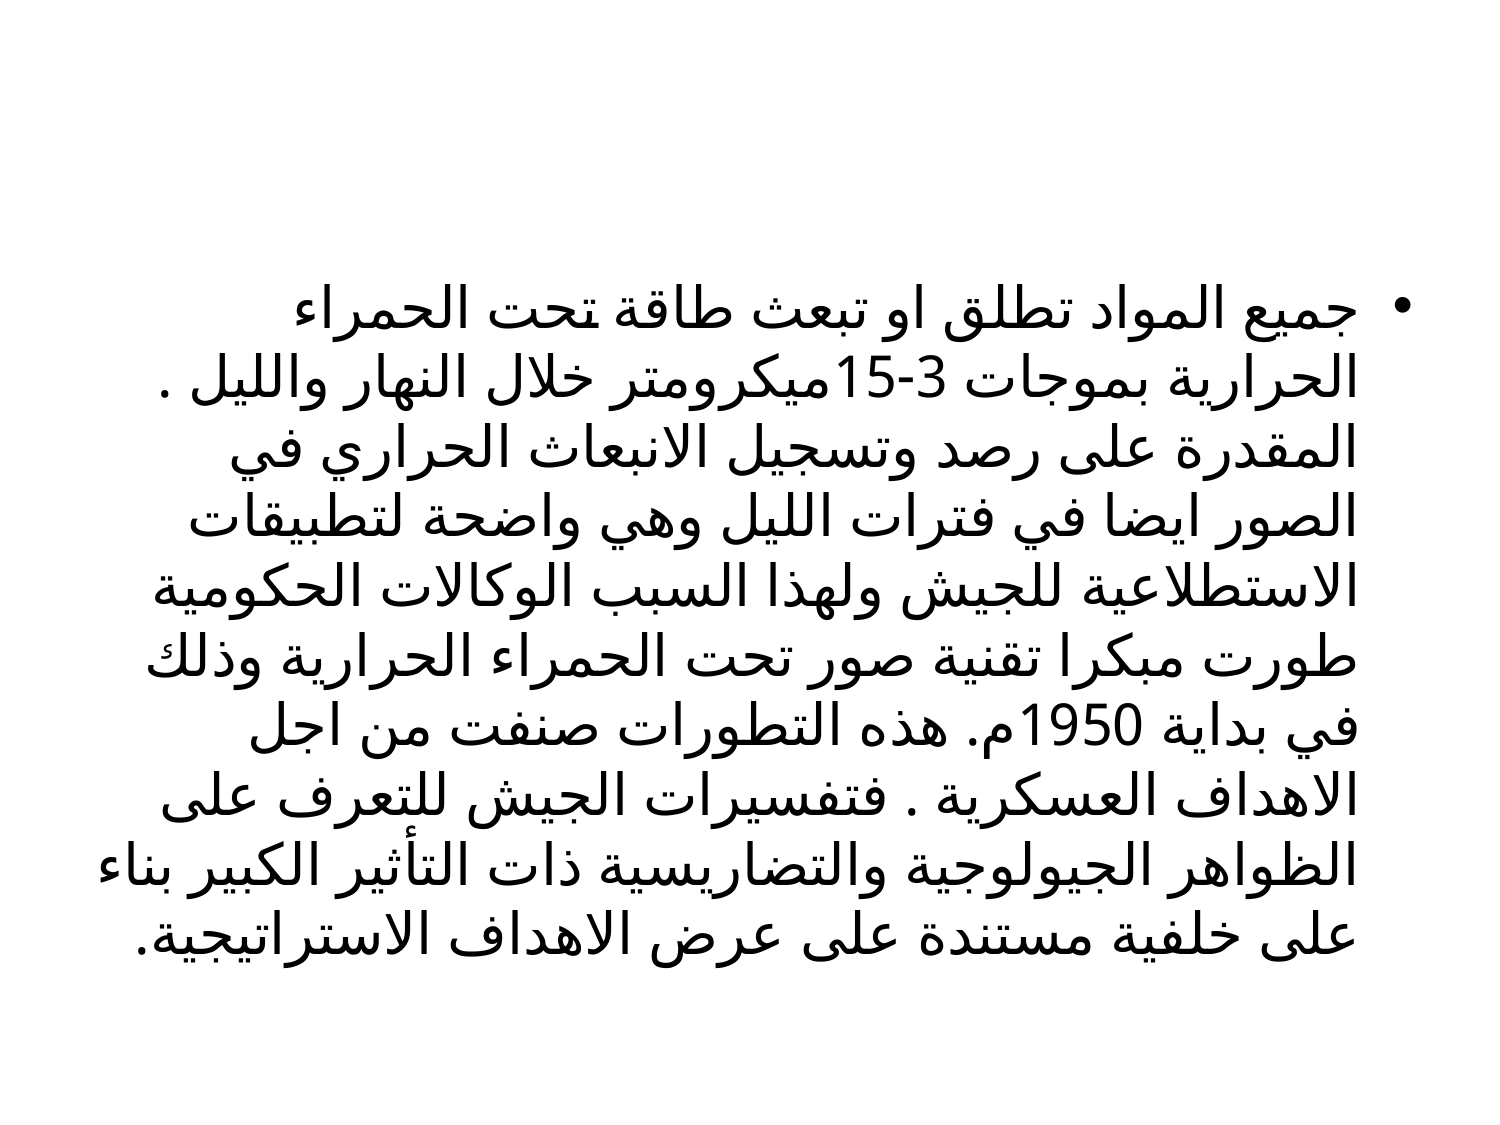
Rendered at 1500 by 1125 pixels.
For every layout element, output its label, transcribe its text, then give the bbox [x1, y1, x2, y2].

list جميع المواد تطلق او تبعث طاقة تحت الحمراء الحرارية بموجات 3-15ميكرومتر خلال النهار والليل . المقدرة على رصد وتسجيل الانبعاث الحراري في الصور ايضا في فترات الليل وهي واضحة لتطبيقات الاستطلاعية للجيش ولهذا السبب الوكالات الحكومية طورت مبكرا تقنية صور تحت الحمراء الحرارية وذلك في بداية 1950م. هذه التطورات صنفت من اجل الاهداف العسكرية . فتفسيرات الجيش للتعرف على الظواهر الجيولوجية والتضاريسية ذات التأثير الكبير بناء على خلفية مستندة على عرض الاهداف الاستراتيجية. [75, 262, 1425, 1005]
